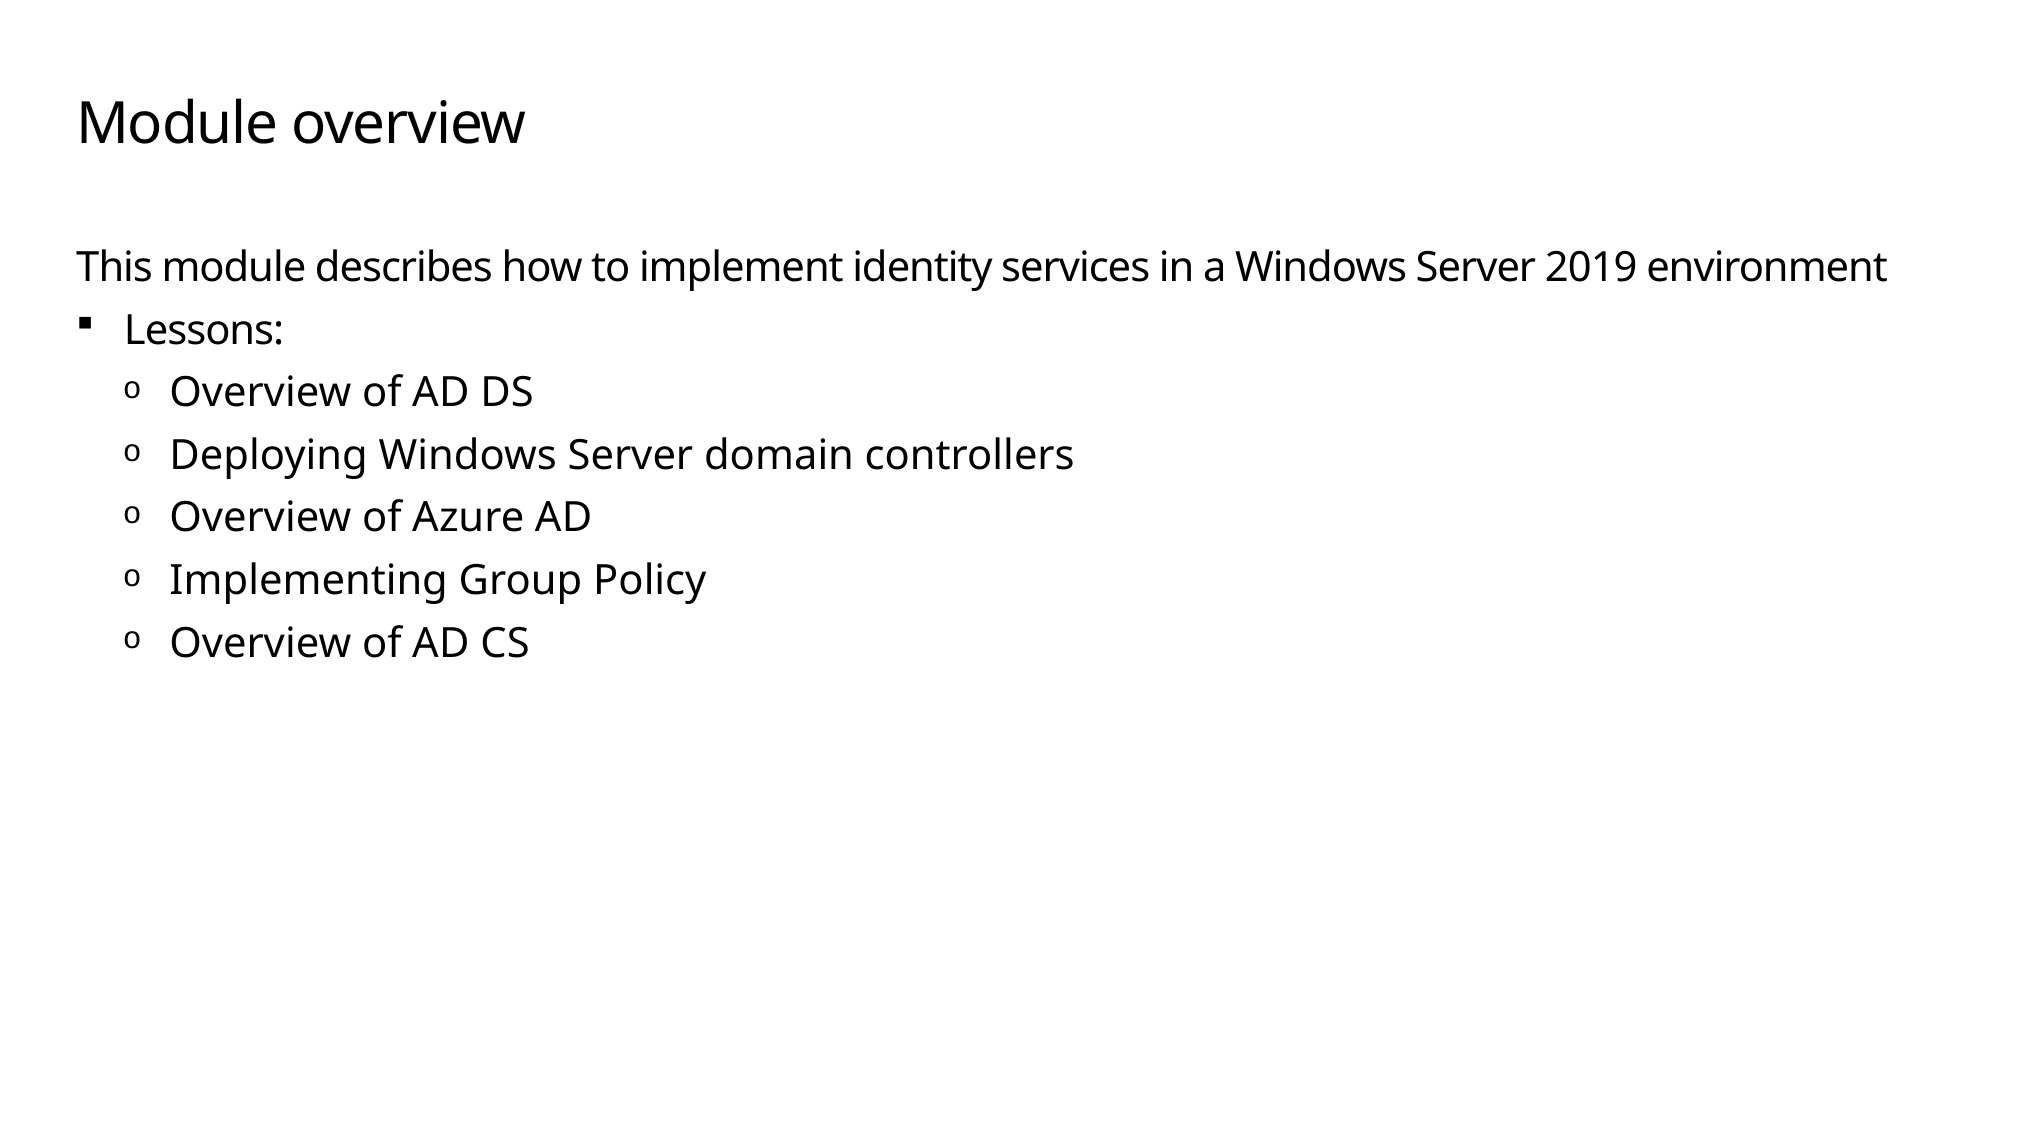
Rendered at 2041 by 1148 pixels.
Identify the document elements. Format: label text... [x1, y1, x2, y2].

list This module describes how to implement identity services in a Windows Server 2019 environment Lessons: Overview of AD DS Deploying Windows Server domain controllers Overview of Azure AD Implementing Group Policy Overview of AD CS [76, 240, 1970, 1074]
title Module overview [76, 93, 1968, 161]
